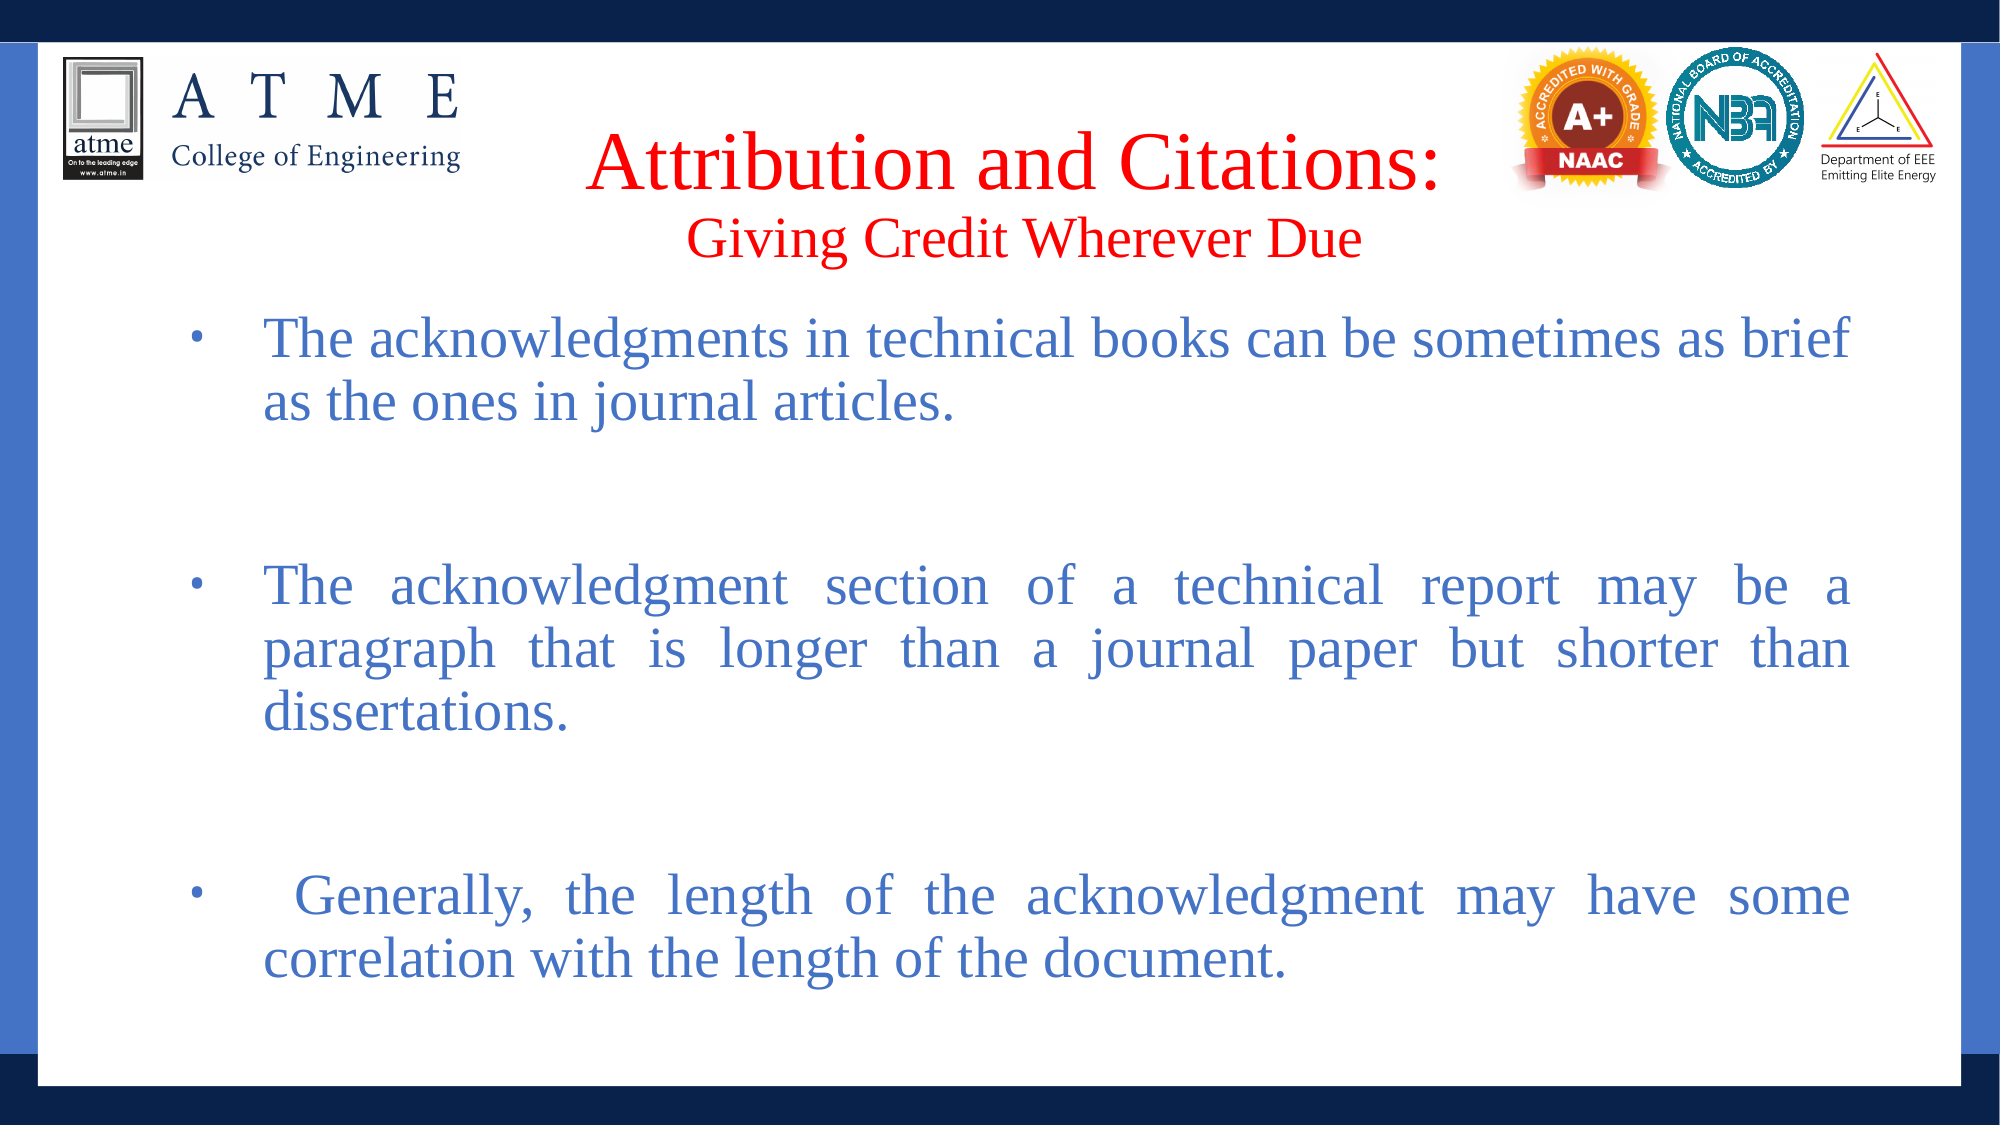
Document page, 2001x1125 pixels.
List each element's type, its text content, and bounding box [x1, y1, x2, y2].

picture [1815, 49, 1939, 184]
picture [63, 57, 461, 180]
list The acknowledgments in technical books can be sometimes as brief as the ones in journal articles. The acknowledgment section of a technical report may be a paragraph that is longer than a journal paper but shorter than dissertations. Generally, the length of the acknowledgment may have some correlation with the length of the document. [173, 299, 1868, 1025]
picture [1666, 47, 1804, 188]
picture [0, 0, 2000, 43]
picture [0, 1054, 2000, 1125]
title Attribution and Citations: Giving Credit Wherever Due [350, 99, 1700, 288]
picture [1531, 60, 1651, 99]
